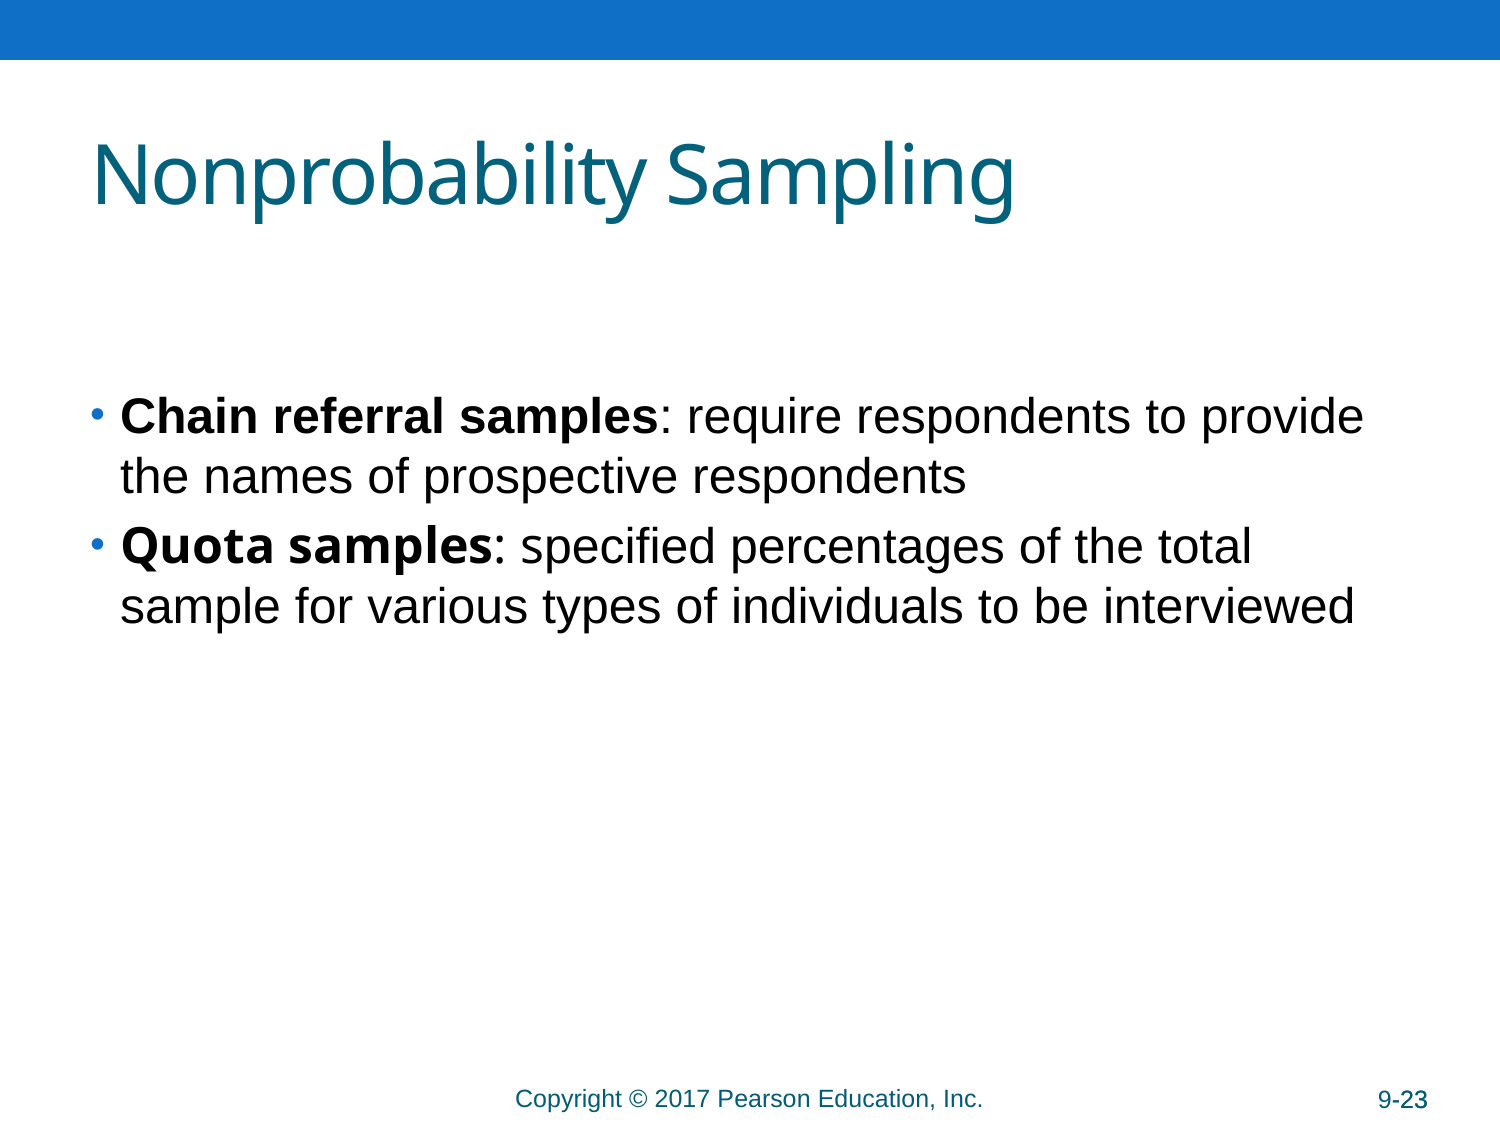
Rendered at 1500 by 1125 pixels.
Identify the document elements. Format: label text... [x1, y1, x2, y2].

list Chain referral samples: require respondents to provide the names of prospective respondents Quota samples: specified percentages of the total sample for various types of individuals to be interviewed [75, 376, 1425, 1125]
title Nonprobability Sampling [75, 90, 1425, 253]
